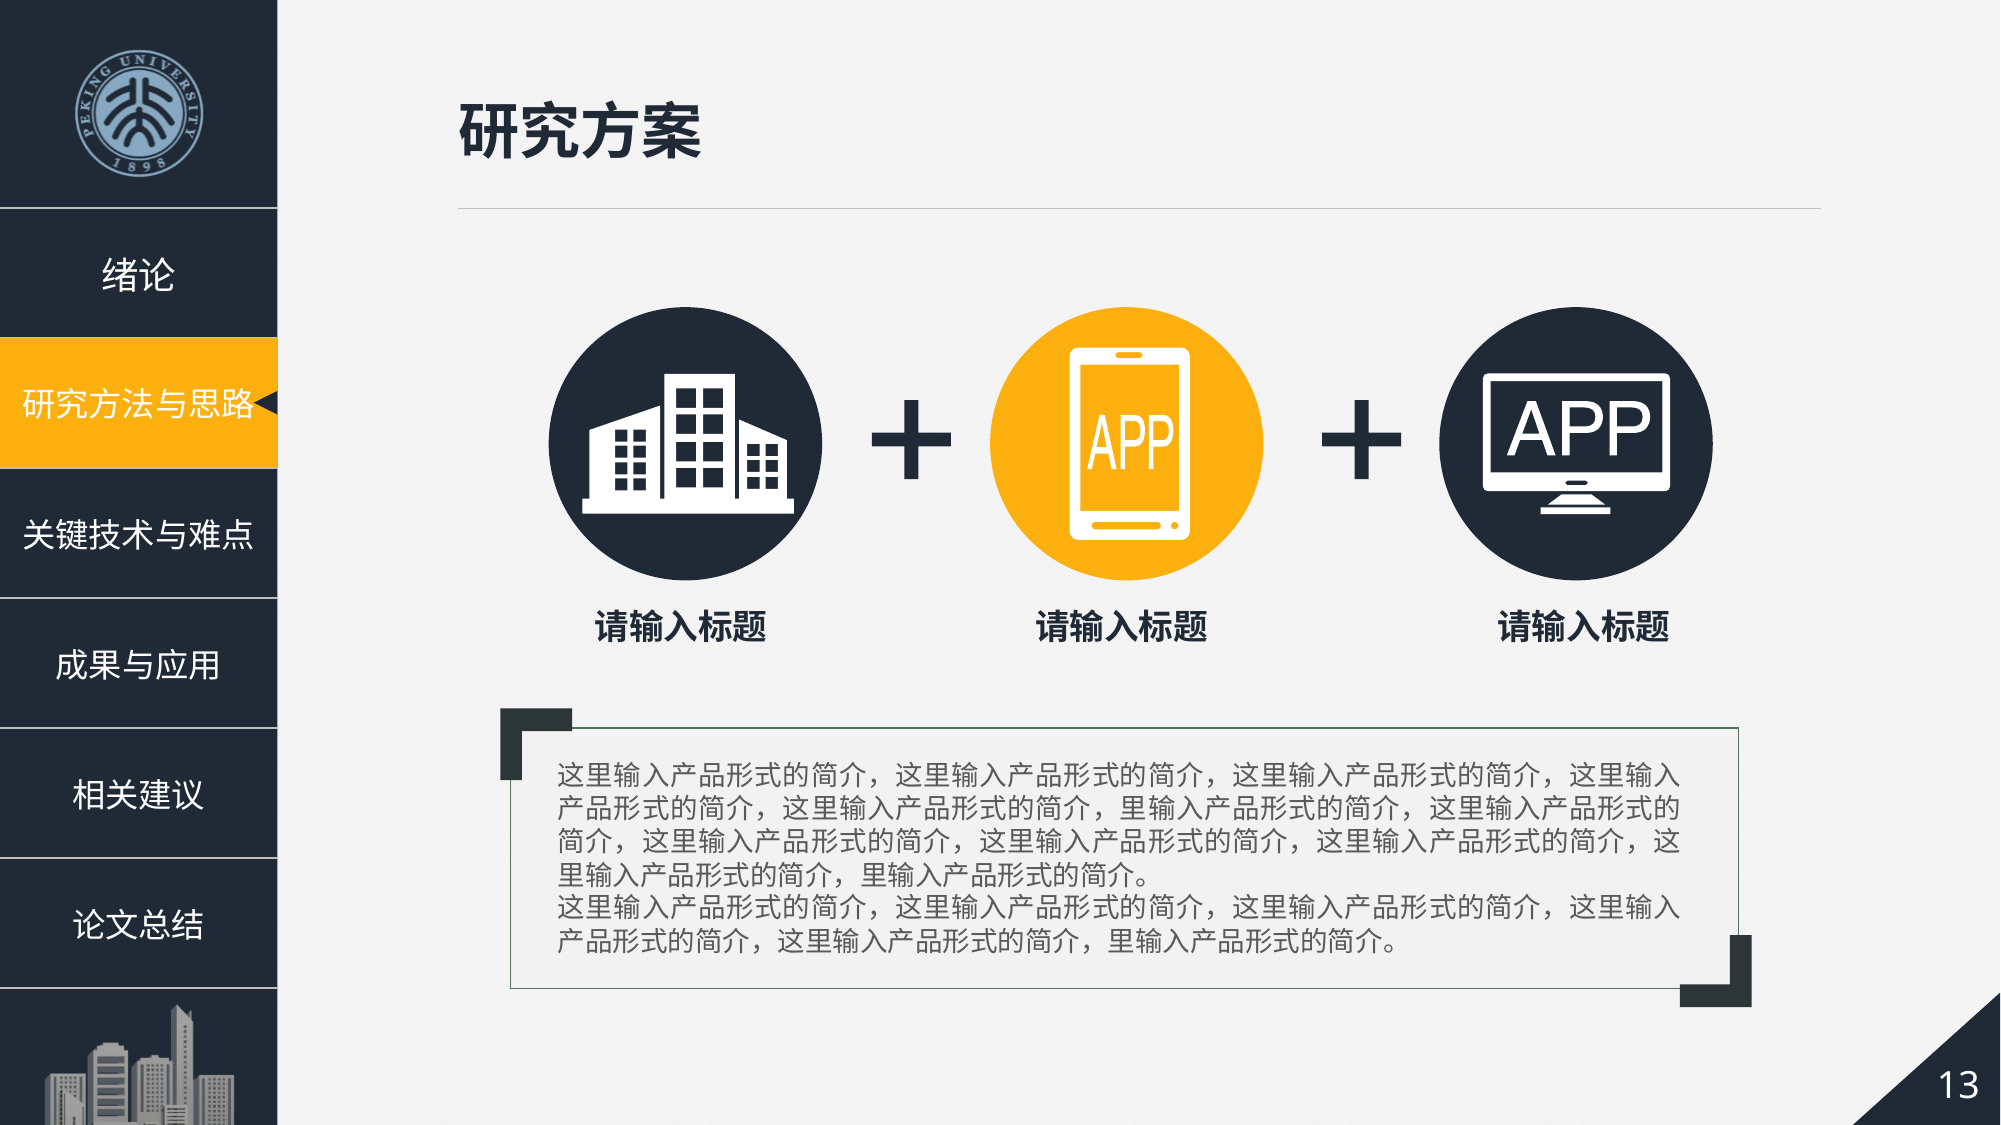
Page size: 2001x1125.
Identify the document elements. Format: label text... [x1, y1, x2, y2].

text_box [1439, 307, 1713, 581]
text_box 请输入标题 [1008, 597, 1235, 654]
text_box [871, 400, 951, 480]
text_box 请输入标题 [1470, 597, 1697, 654]
text_box [1322, 400, 1402, 480]
text_box [500, 708, 573, 781]
text_box 这里输入产品形式的简介，这里输入产品形式的简介，这里输入产品形式的简介，这里输入产品形式的简介，这里输入产品形式的简介，里输入产品形式的简介，这里输入产品形式的简介，这里输入产品形式的简介，这里输入产品形式的简介，这里输入产品形式的简介，这里输入产品形式的简介，里输入产品形式的简介。 这里输入产品形式的简介，这里输入产品形式的简介，这里输入产品形式的简介，这里输入产品形式的简介，这里输入产品形式的简介，里输入产品形式的简介。 [543, 750, 1697, 964]
text_box [1679, 935, 1752, 1008]
picture [16, 1004, 260, 1125]
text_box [548, 307, 823, 581]
text_box [510, 728, 1739, 989]
text_box 研究方案 [443, 84, 718, 173]
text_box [990, 307, 1264, 581]
text_box 请输入标题 [568, 597, 794, 654]
